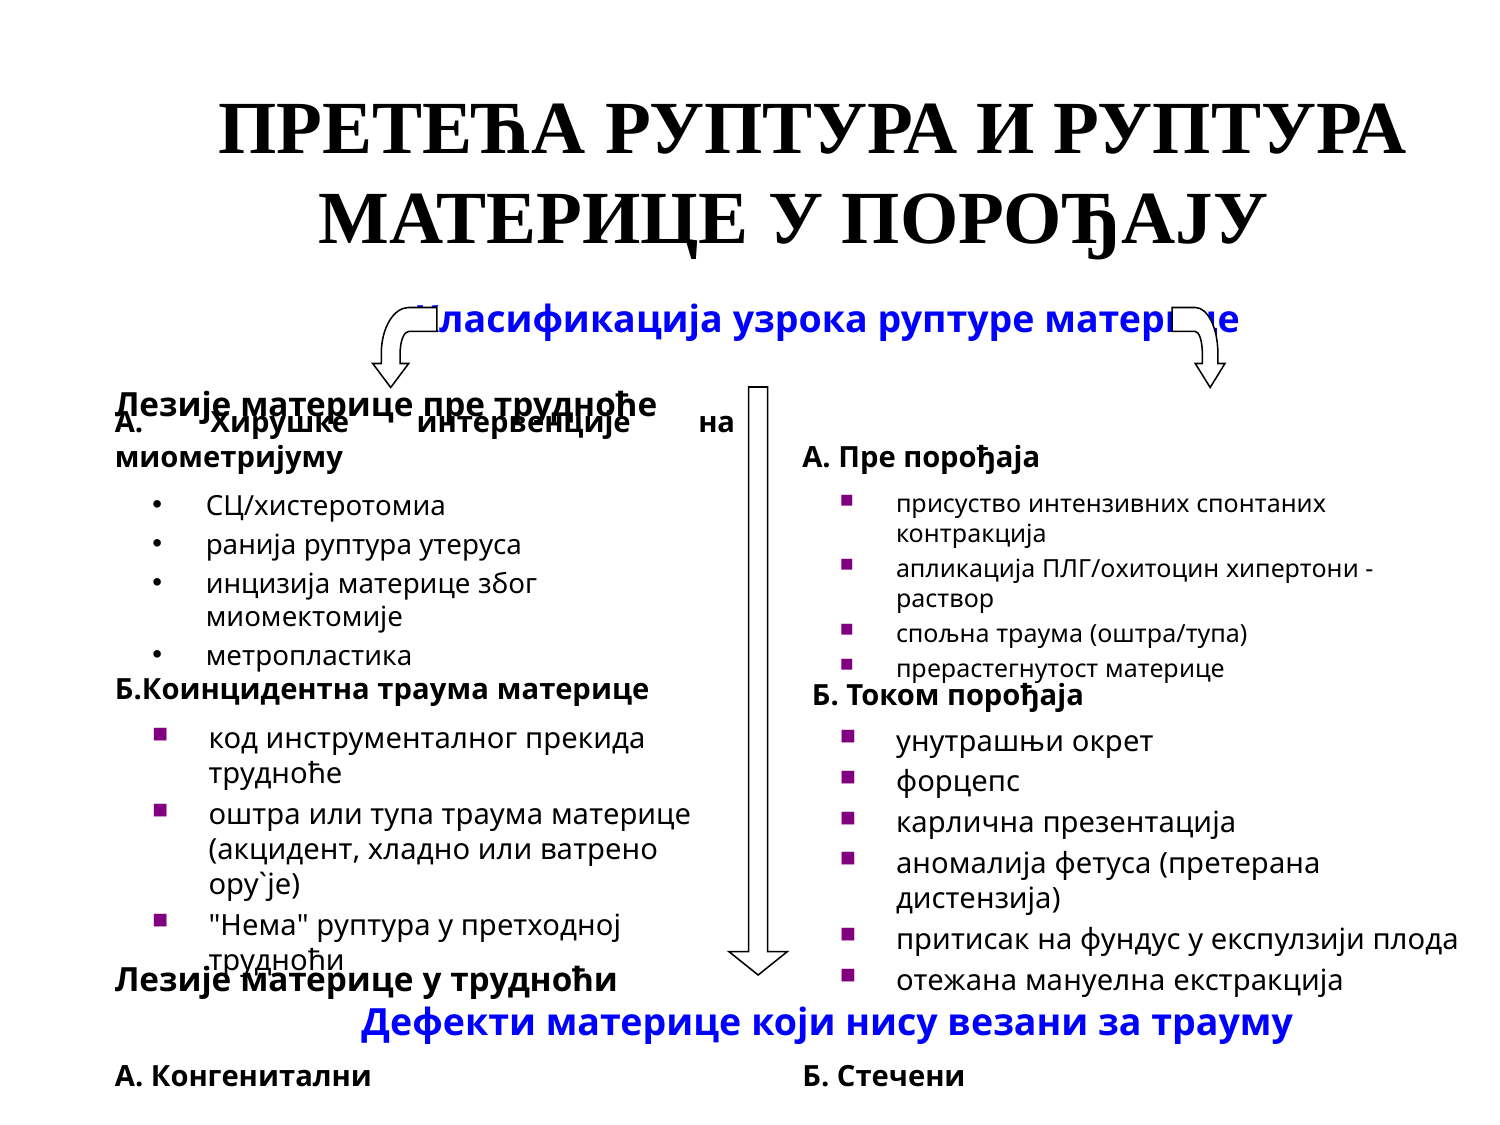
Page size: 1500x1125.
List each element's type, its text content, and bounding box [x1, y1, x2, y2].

text_box унутрашњи окрет форцепс карлична презентација аномалија фетуса (претерана дистензија) притисак на фундус у експулзији плода отежана мануелна екстракција [825, 714, 1475, 915]
list СЦ/хистеротомиа ранија руптура утеруса инцизија материце због миомектомије метропластика [137, 481, 738, 662]
text_box код инструменталног прекида трудноће оштра или тупа траума материце (акцидент, хладно или ватрено ору`је) "Нема" руптура у претходној трудноћи [137, 713, 738, 913]
title ПРЕТЕЋА РУПТУРА И РУПТУРА МАТЕРИЦЕ У ПОРОЂАЈУ [142, 71, 1482, 267]
text_box Дефекти материце који нису везани за трауму [162, 990, 1500, 1050]
text_box А. Конгенитални [99, 1050, 750, 1100]
text_box Б. Током порођаја [797, 668, 1448, 719]
text_box присуство интензивних спонтаних контракција апликација ПЛГ/оxитоцин хипертони - раствор спољна траума (оштра/тупа) прерастегнутост материце [825, 480, 1475, 681]
text_box Б.Коинцидентна траума материце [99, 662, 748, 713]
text_box A. Хирушке интервенције на миометријуму [99, 395, 748, 481]
text_box A. Пре порођаја [787, 430, 1438, 481]
text_box [1172, 307, 1225, 388]
text_box Класификација узрока руптуре материце [162, 287, 1500, 348]
text_box Лезије материце у трудноћи [99, 950, 1439, 1006]
text_box Б. Стечени [787, 1050, 1438, 1100]
text_box [748, 386, 768, 950]
text_box Лезије материце пре трудноће [99, 375, 1439, 431]
text_box [372, 307, 437, 388]
